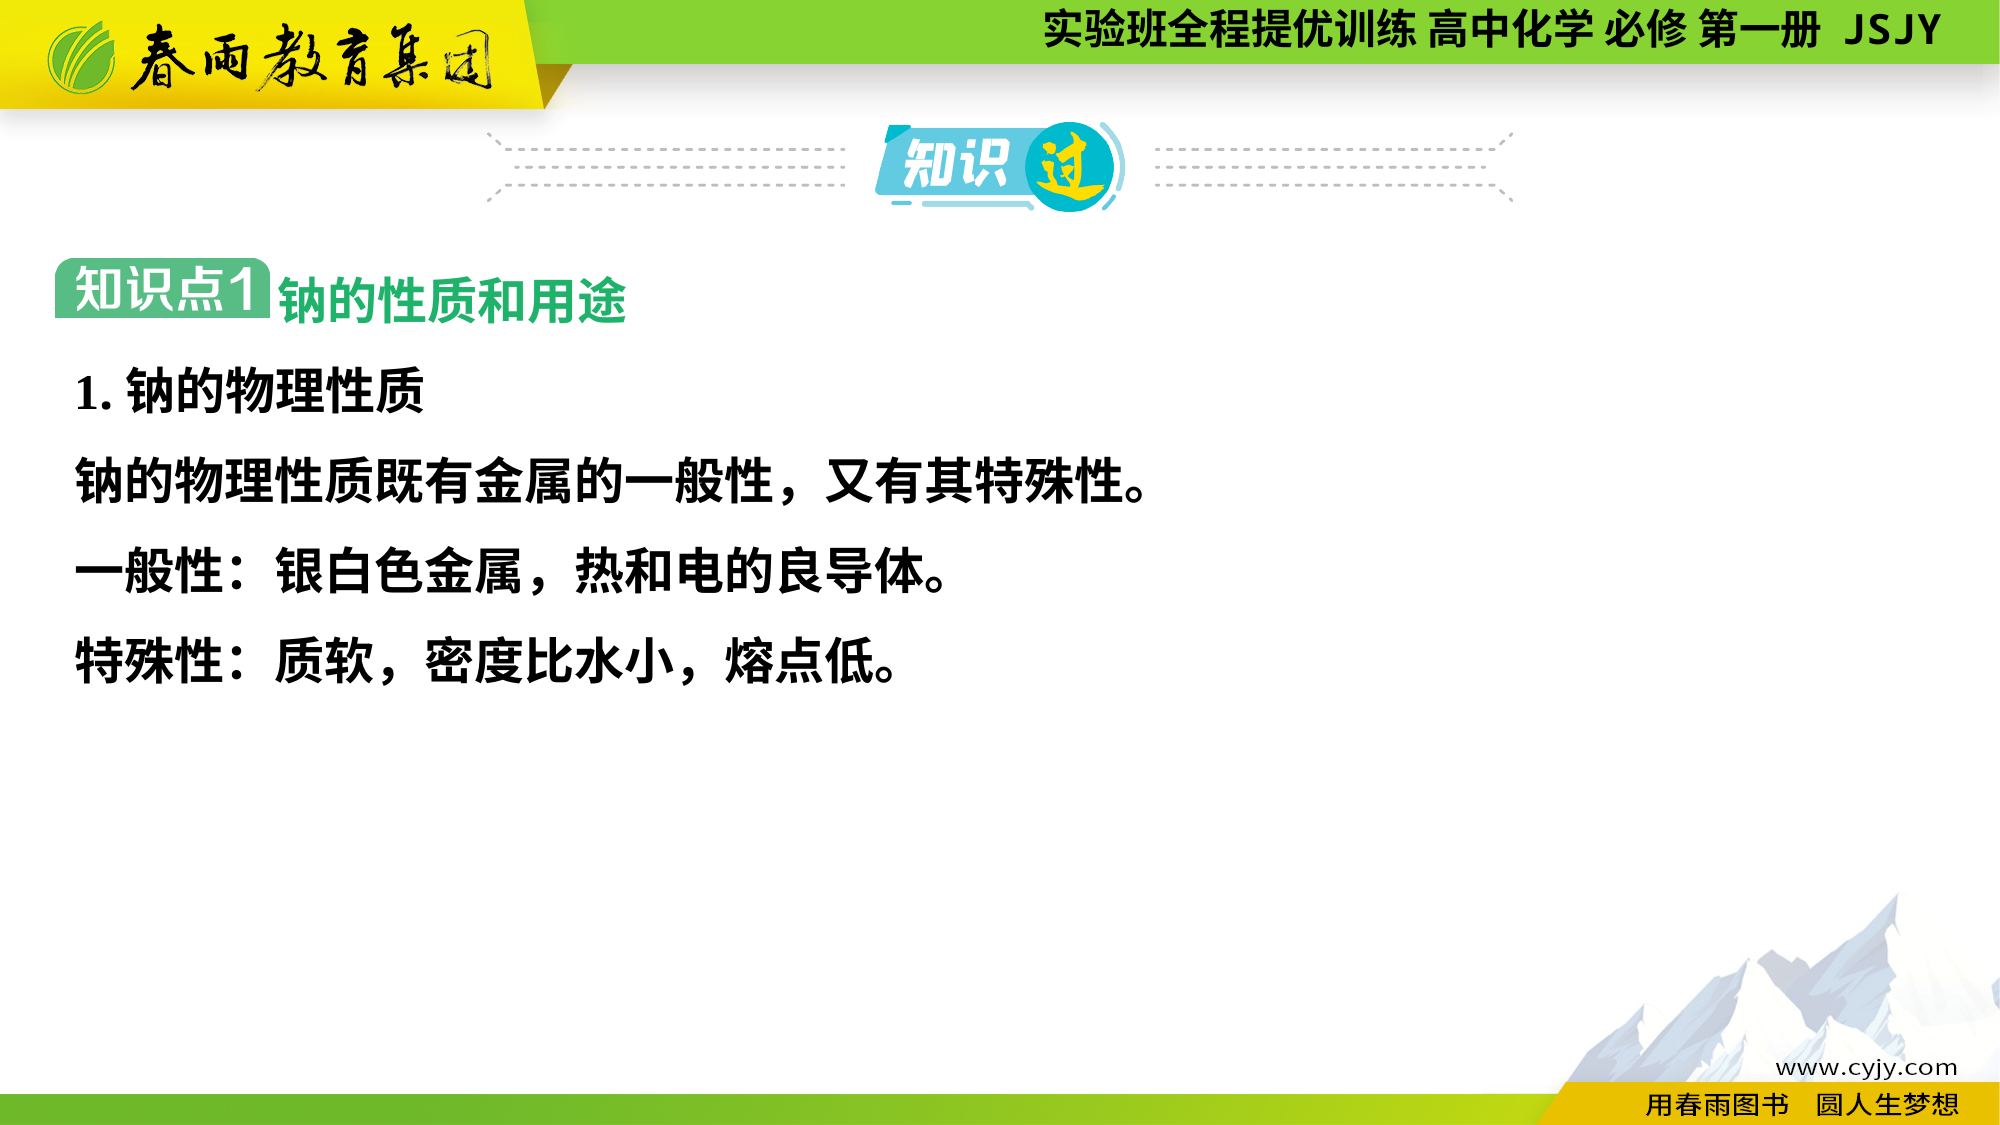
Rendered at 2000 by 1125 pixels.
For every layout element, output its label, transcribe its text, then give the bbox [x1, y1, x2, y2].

picture [0, 0, 2000, 1125]
list 钠的性质和用途 1.钠的物理性质 钠的物理性质既有金属的一般性，又有其特殊性。 一般性：银白色金属，热和电的良导体。 特殊性：质软，密度比水小，熔点低。 [59, 232, 1944, 702]
